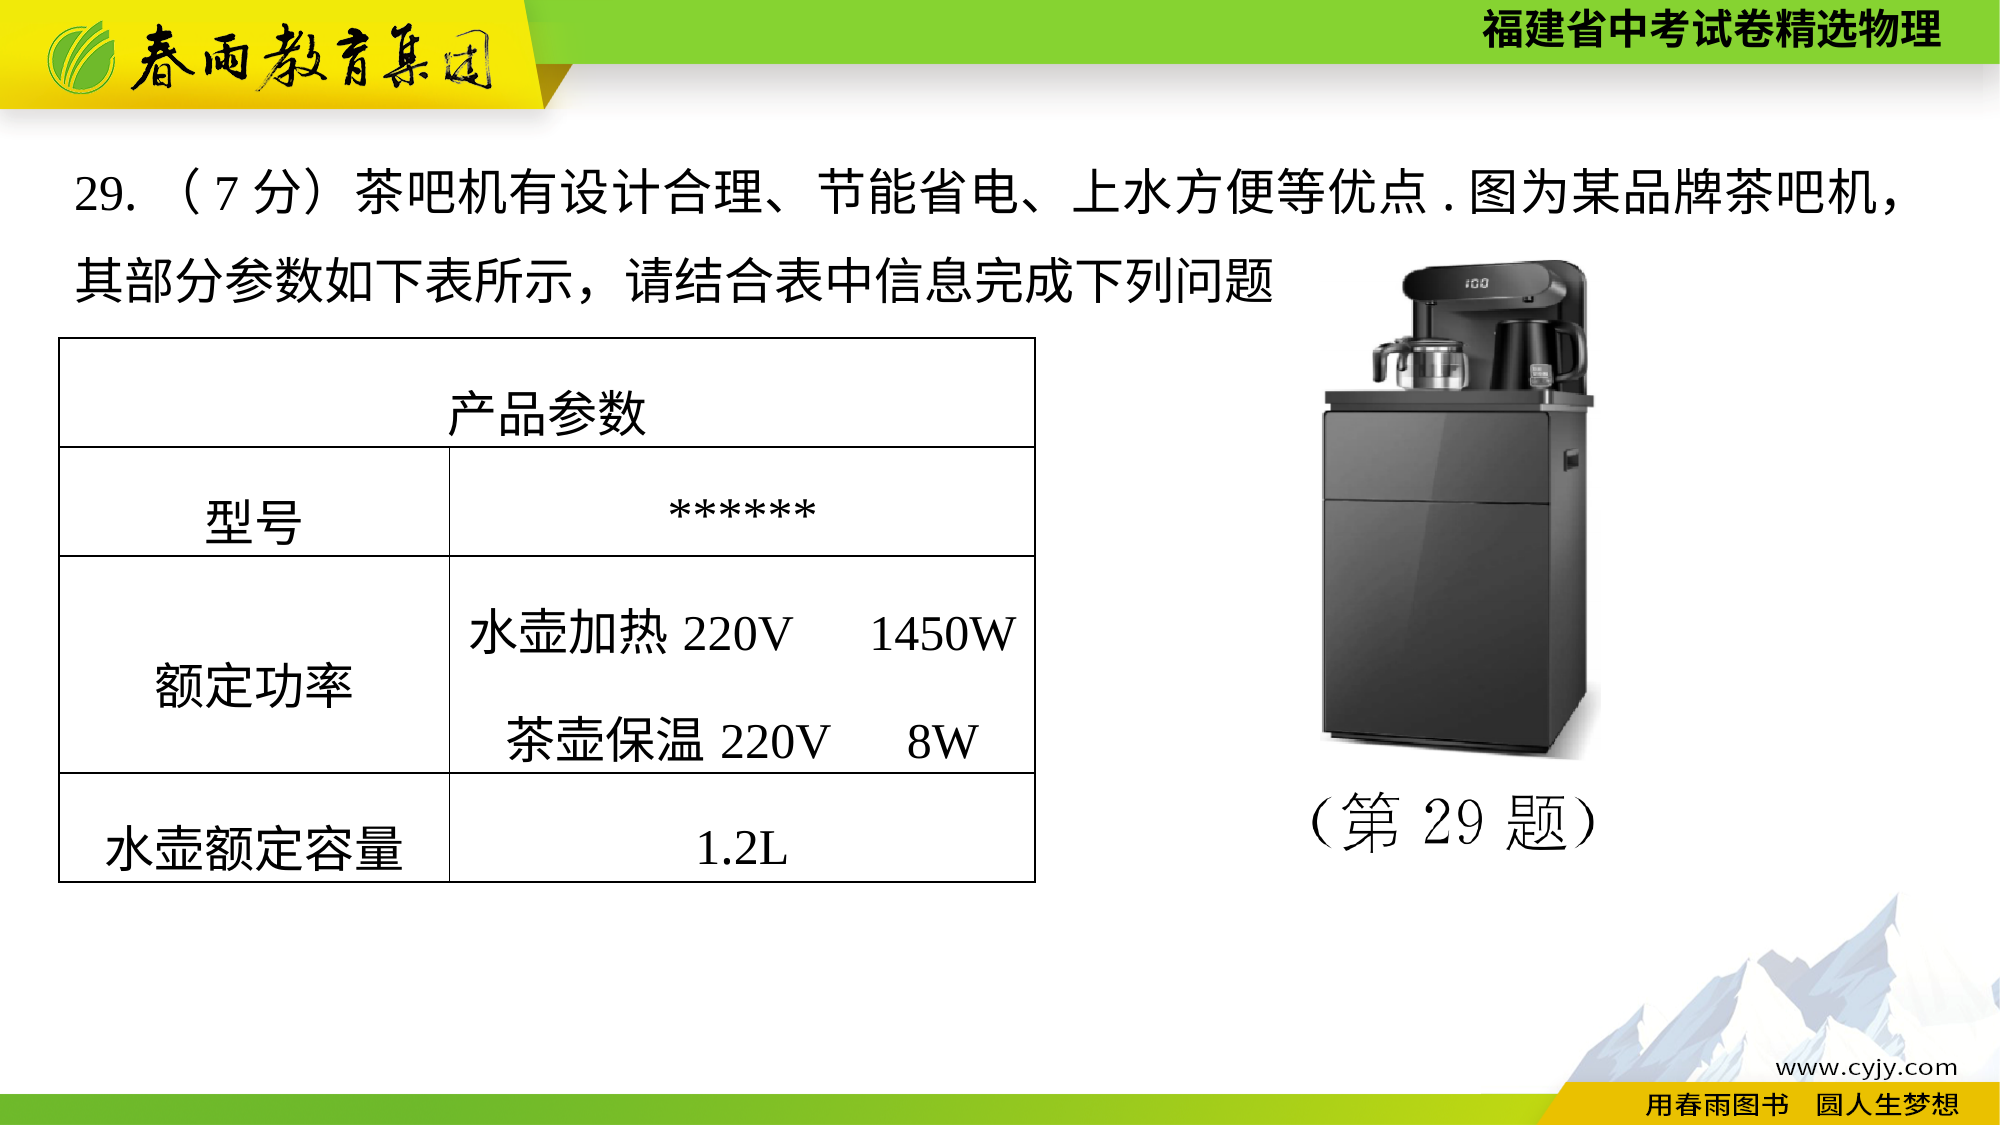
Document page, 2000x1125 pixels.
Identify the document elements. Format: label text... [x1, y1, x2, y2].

table_cell 额定功率 [60, 557, 449, 772]
picture [0, 0, 2000, 1125]
table_cell 水壶额定容量 [60, 774, 449, 881]
table_cell 1.2L [450, 774, 1034, 881]
table_cell 型号 [60, 448, 449, 555]
list 29.（7分）茶吧机有设计合理、节能省电、上水方便等优点.图为某品牌茶吧机，其部分参数如下表所示，请结合表中信息完成下列问题： [59, 122, 1944, 400]
table_header 产品参数 [60, 339, 1034, 446]
table_cell 水壶加热220V 1450W 茶壶保温220V 8W [450, 557, 1034, 772]
table_cell ****** [450, 448, 1034, 555]
